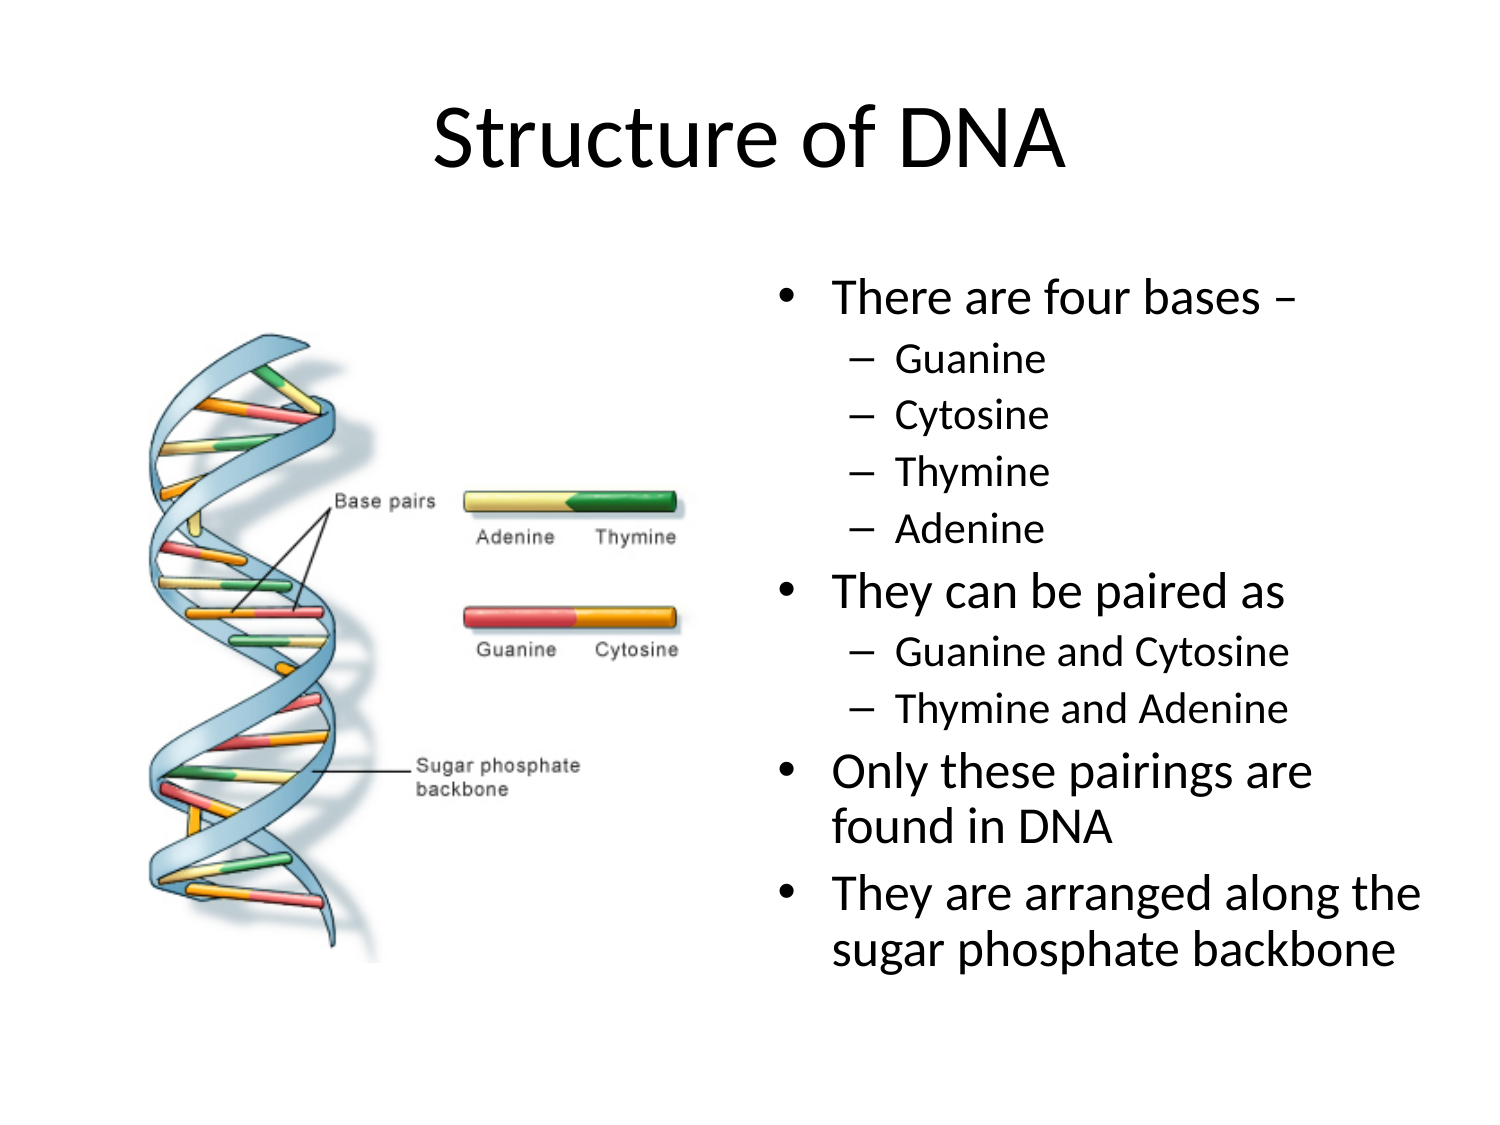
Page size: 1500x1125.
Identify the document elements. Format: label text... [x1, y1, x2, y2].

list There are four bases – Guanine Cytosine Thymine Adenine They can be paired as Guanine and Cytosine Thymine and Adenine Only these pairings are found in DNA They are arranged along the sugar phosphate backbone [762, 262, 1451, 1001]
picture [49, 274, 767, 964]
title Structure of DNA [49, 37, 1451, 225]
